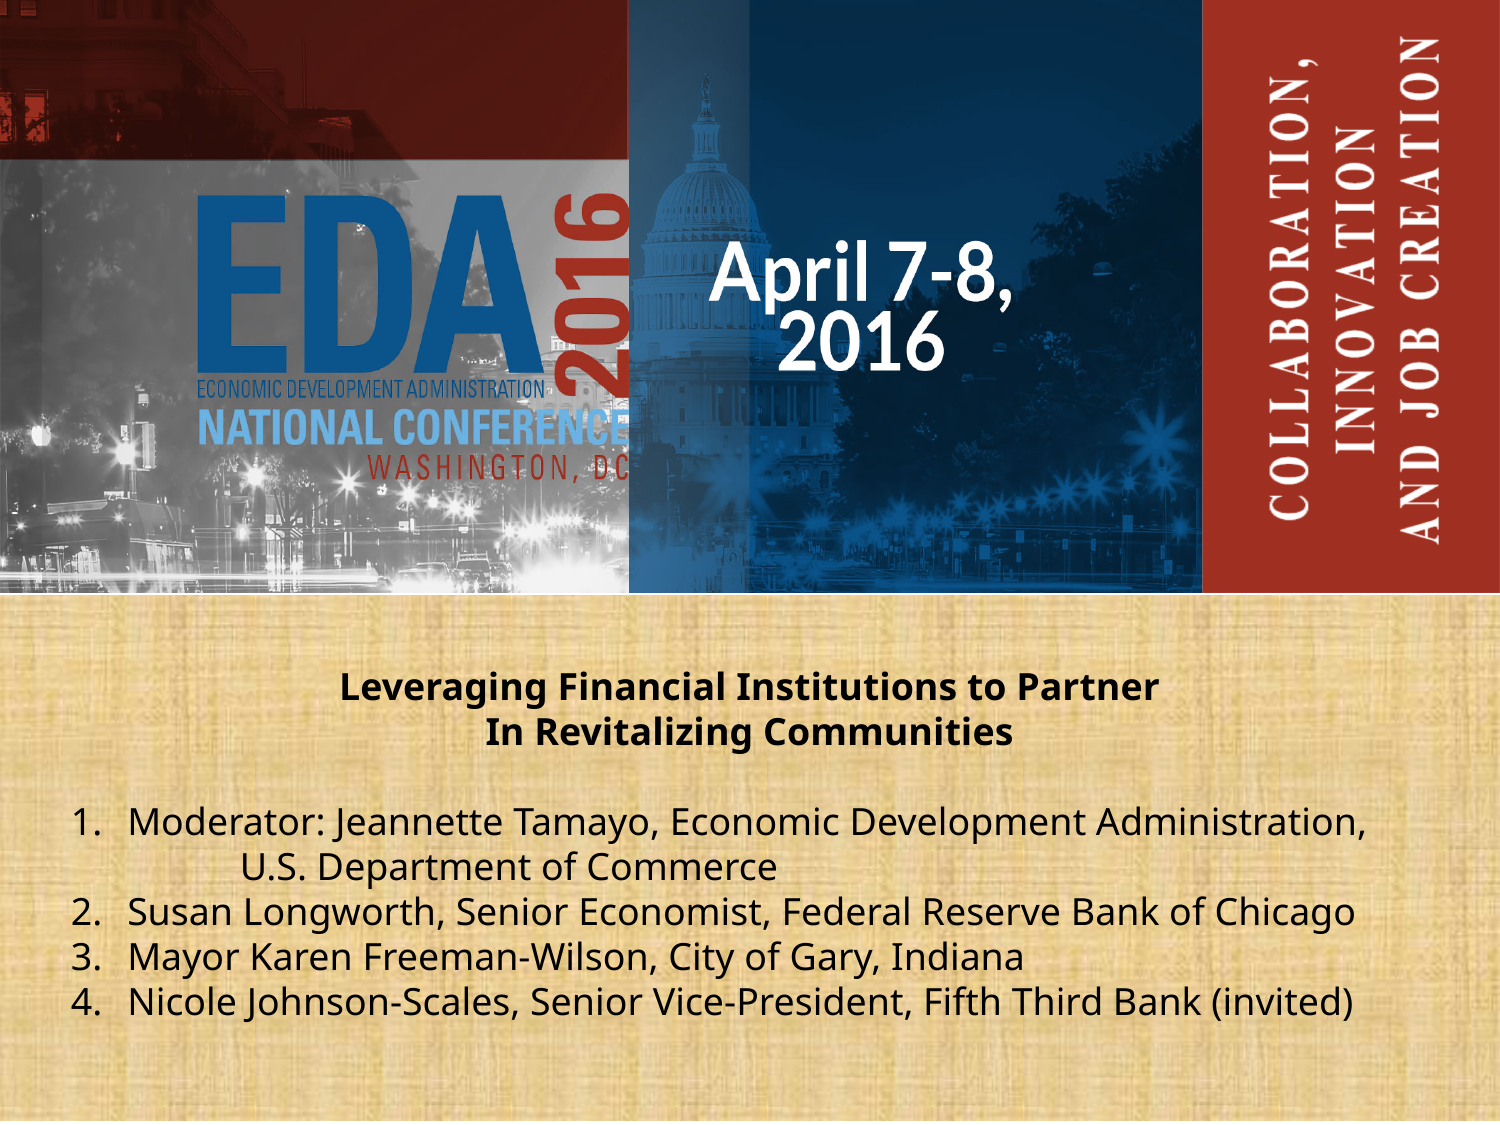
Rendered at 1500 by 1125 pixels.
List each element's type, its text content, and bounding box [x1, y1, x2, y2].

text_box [0, 0, 1500, 593]
text_box Leveraging Financial Institutions to Partner In Revitalizing Communities Moderator: Jeannette Tamayo, Economic Development Administration, U.S. Department of Commerce Susan Longworth, Senior Economist, Federal Reserve Bank of Chicago Mayor Karen Freeman‐Wilson, City of Gary, Indiana Nicole Johnson‐Scales, Senior Vice‐President, Fifth Third Bank (invited) [0, 595, 1500, 1121]
